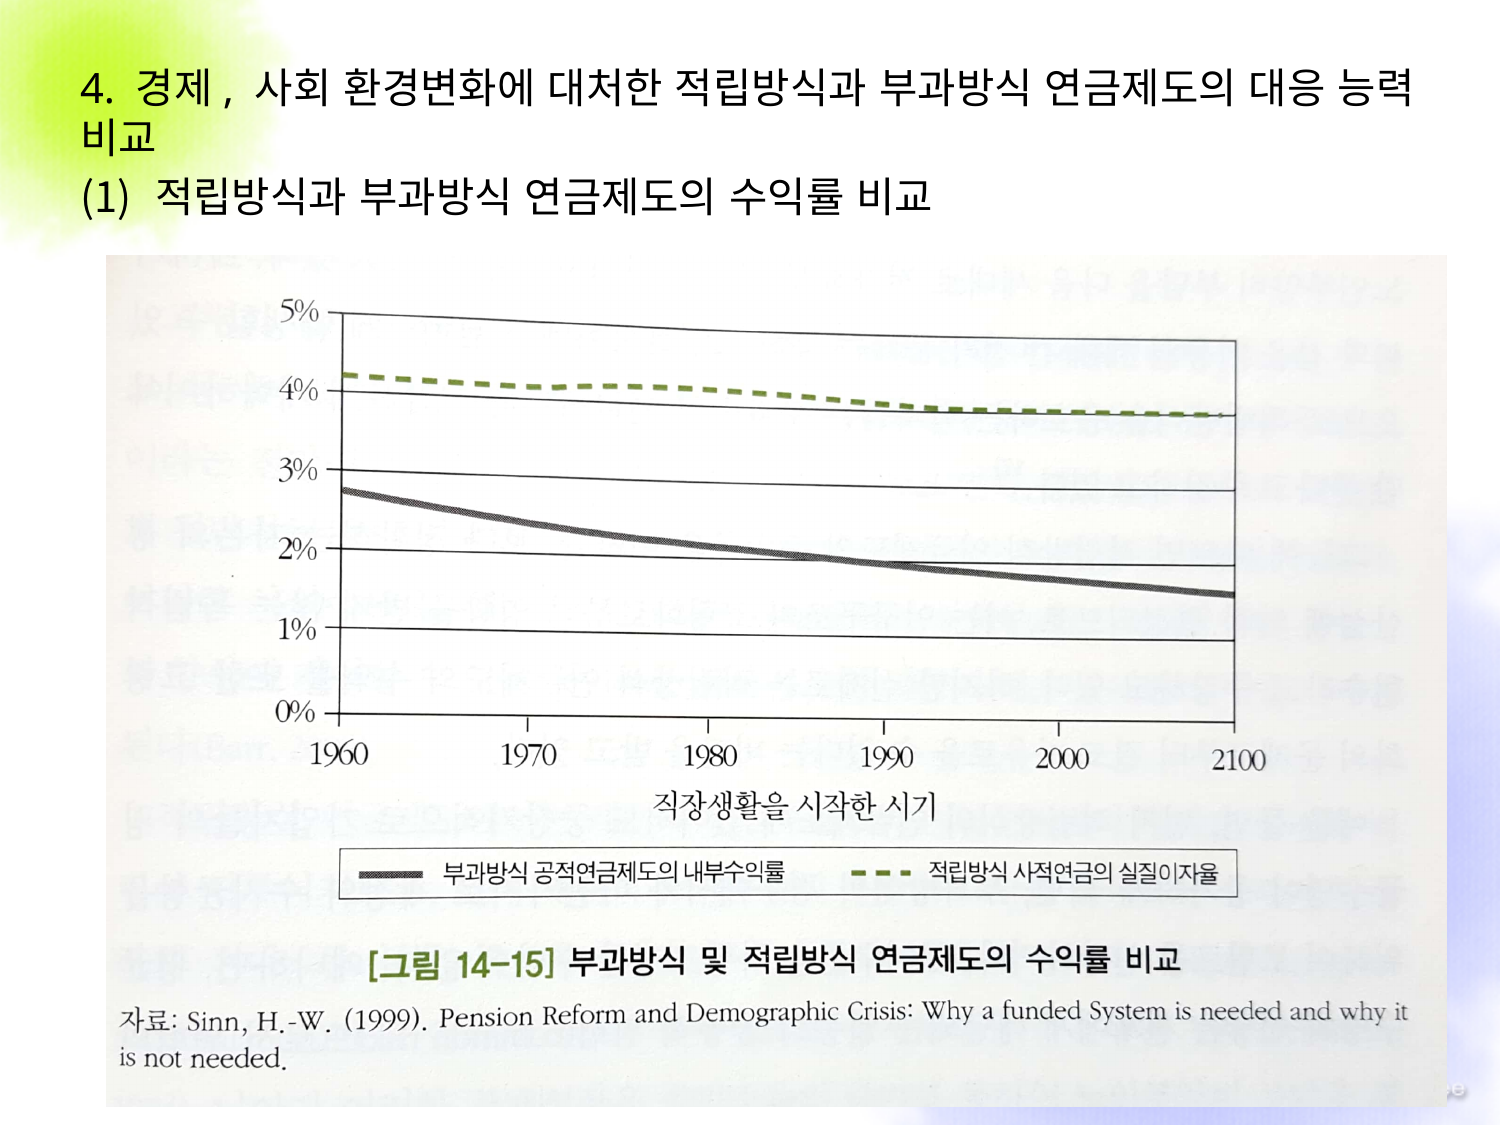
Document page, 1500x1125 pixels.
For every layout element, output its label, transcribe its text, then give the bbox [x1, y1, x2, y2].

list 4. 경제, 사회 환경변화에 대처한 적립방식과 부과방식 연금제도의 대응 능력 비교 적립방식과 부과방식 연금제도의 수익률 비교 [64, 54, 1447, 1047]
picture [0, 0, 1500, 1125]
